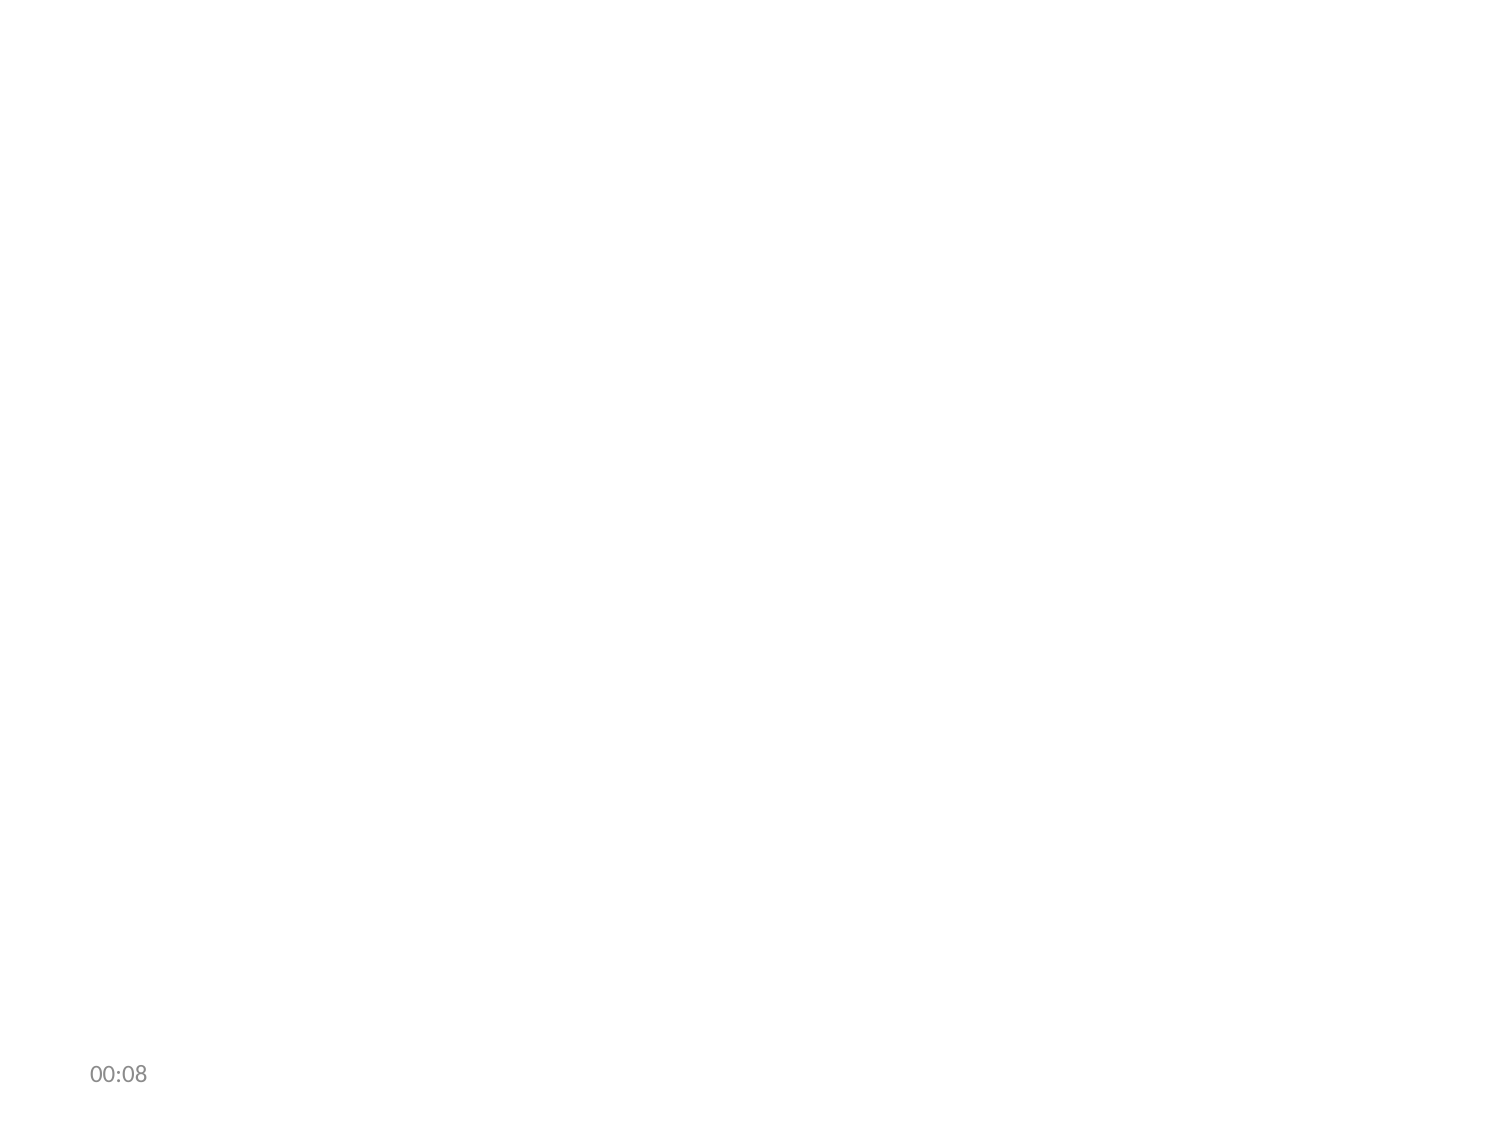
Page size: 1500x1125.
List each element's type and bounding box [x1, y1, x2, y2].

slide_number [75, 1042, 425, 1103]
